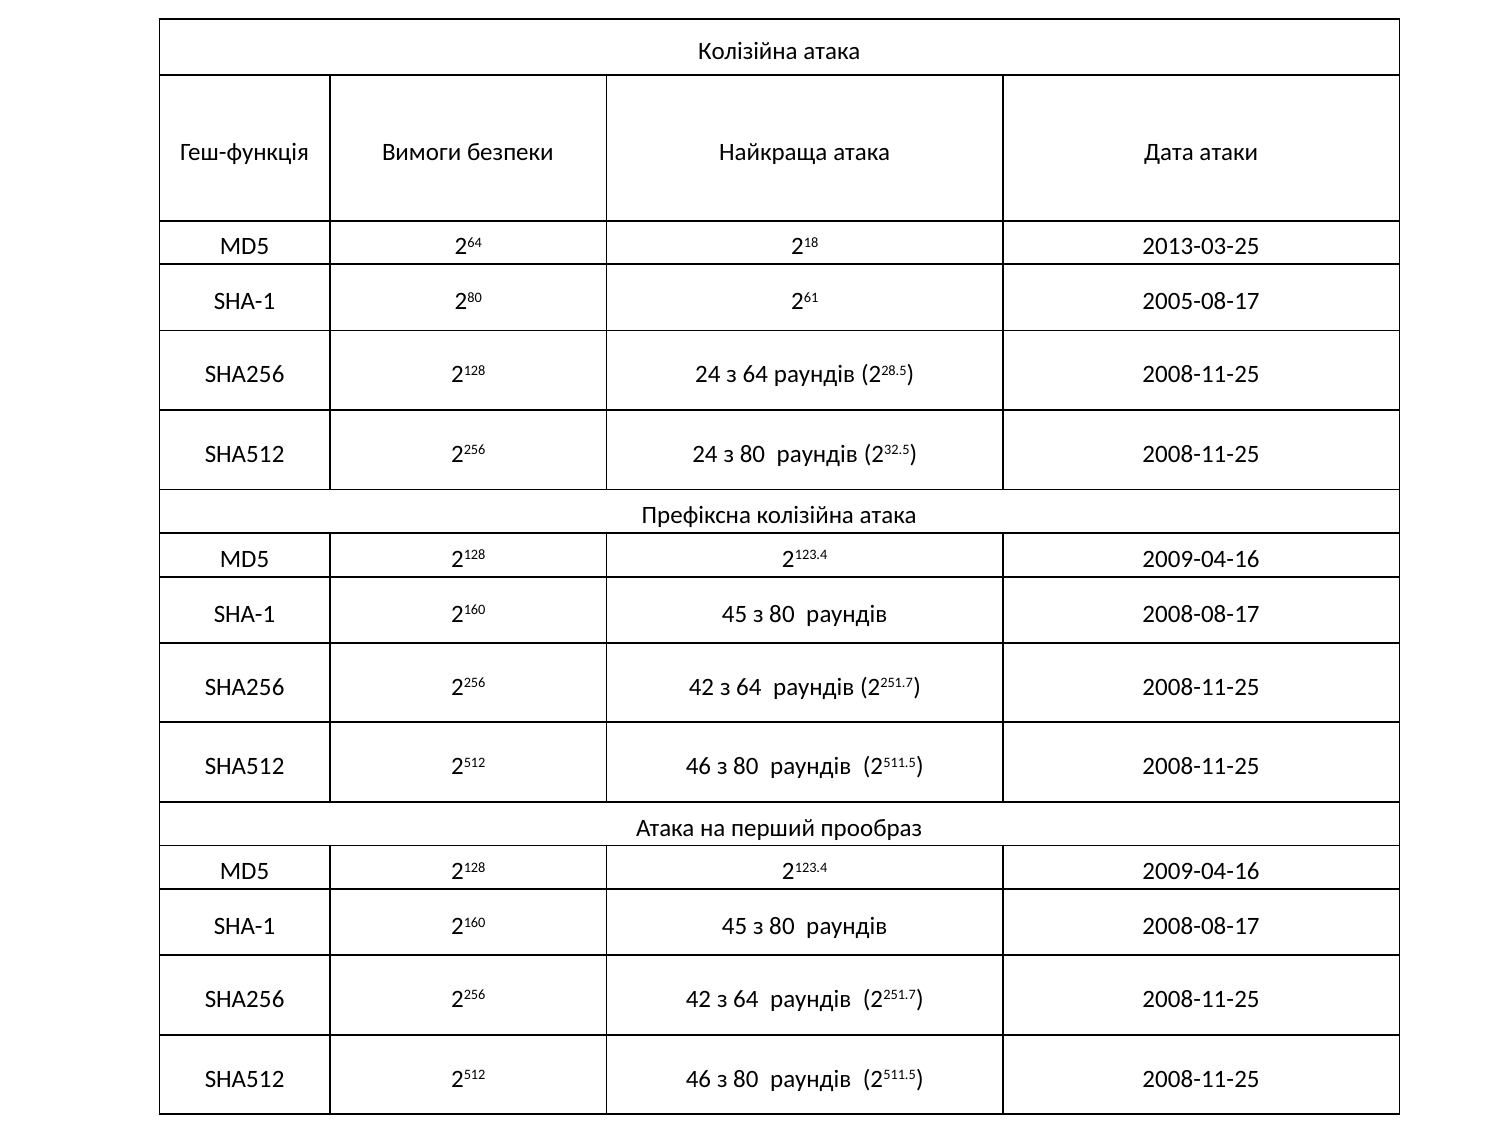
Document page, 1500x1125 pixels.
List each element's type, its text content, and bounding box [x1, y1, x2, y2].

table_cell 2123.4 [607, 534, 1002, 576]
table_cell 2512 [331, 1036, 606, 1113]
table_cell 45 з 80 раундів [607, 890, 1002, 954]
table_cell 2160 [331, 890, 606, 954]
table_cell MD5 [160, 534, 329, 576]
table_cell 2256 [331, 956, 606, 1034]
table_cell 264 [331, 222, 606, 263]
table_cell 2008-11-25 [1004, 644, 1399, 721]
table_header Колізійна атака [160, 20, 1399, 74]
table_cell 24 з 64 раундів (228.5) [607, 331, 1002, 409]
table_cell SHA256 [160, 644, 329, 721]
table_cell SHA512 [160, 411, 329, 489]
table_cell 2005-08-17 [1004, 265, 1399, 330]
table_cell SHA512 [160, 1036, 329, 1113]
table_cell 2008-11-25 [1004, 723, 1399, 801]
table_cell 42 з 64 раундів (2251.7) [607, 956, 1002, 1034]
table_cell SHA-1 [160, 578, 329, 642]
table_cell Дата атаки [1004, 76, 1399, 220]
table_cell SHA-1 [160, 265, 329, 330]
table_cell 2008-08-17 [1004, 890, 1399, 954]
table_cell Вимоги безпеки [331, 76, 606, 220]
table_cell Префіксна колізійна атака [160, 490, 1399, 532]
table_cell 2128 [331, 846, 606, 888]
table_cell 2008-08-17 [1004, 578, 1399, 642]
table_cell MD5 [160, 846, 329, 888]
table_cell MD5 [160, 222, 329, 263]
table_cell SHA256 [160, 956, 329, 1034]
table_cell SHA-1 [160, 890, 329, 954]
table_cell 42 з 64 раундів (2251.7) [607, 644, 1002, 721]
table_cell 2008-11-25 [1004, 1036, 1399, 1113]
table_cell 2009-04-16 [1004, 846, 1399, 888]
table_cell 46 з 80 раундів (2511.5) [607, 1036, 1002, 1113]
table_cell 24 з 80 раундів (232.5) [607, 411, 1002, 489]
table_cell SHA256 [160, 331, 329, 409]
table_cell 280 [331, 265, 606, 330]
table_cell 45 з 80 раундів [607, 578, 1002, 642]
table_cell 2512 [331, 723, 606, 801]
table_cell 261 [607, 265, 1002, 330]
table_cell 2160 [331, 578, 606, 642]
table_cell 2128 [331, 534, 606, 576]
table_cell 2256 [331, 411, 606, 489]
table_cell 2008-11-25 [1004, 331, 1399, 409]
table_cell 2256 [331, 644, 606, 721]
table_cell Геш-функція [160, 76, 329, 220]
table_cell 2009-04-16 [1004, 534, 1399, 576]
table_cell Атака на перший прообраз [160, 803, 1399, 845]
table_cell Найкраща атака [607, 76, 1002, 220]
table_cell 2008-11-25 [1004, 956, 1399, 1034]
table_cell 2123.4 [607, 846, 1002, 888]
table_cell SHA512 [160, 723, 329, 801]
table_cell 2008-11-25 [1004, 411, 1399, 489]
table_cell 46 з 80 раундів (2511.5) [607, 723, 1002, 801]
table_cell 2013-03-25 [1004, 222, 1399, 263]
table_cell 218 [607, 222, 1002, 263]
table_cell 2128 [331, 331, 606, 409]
